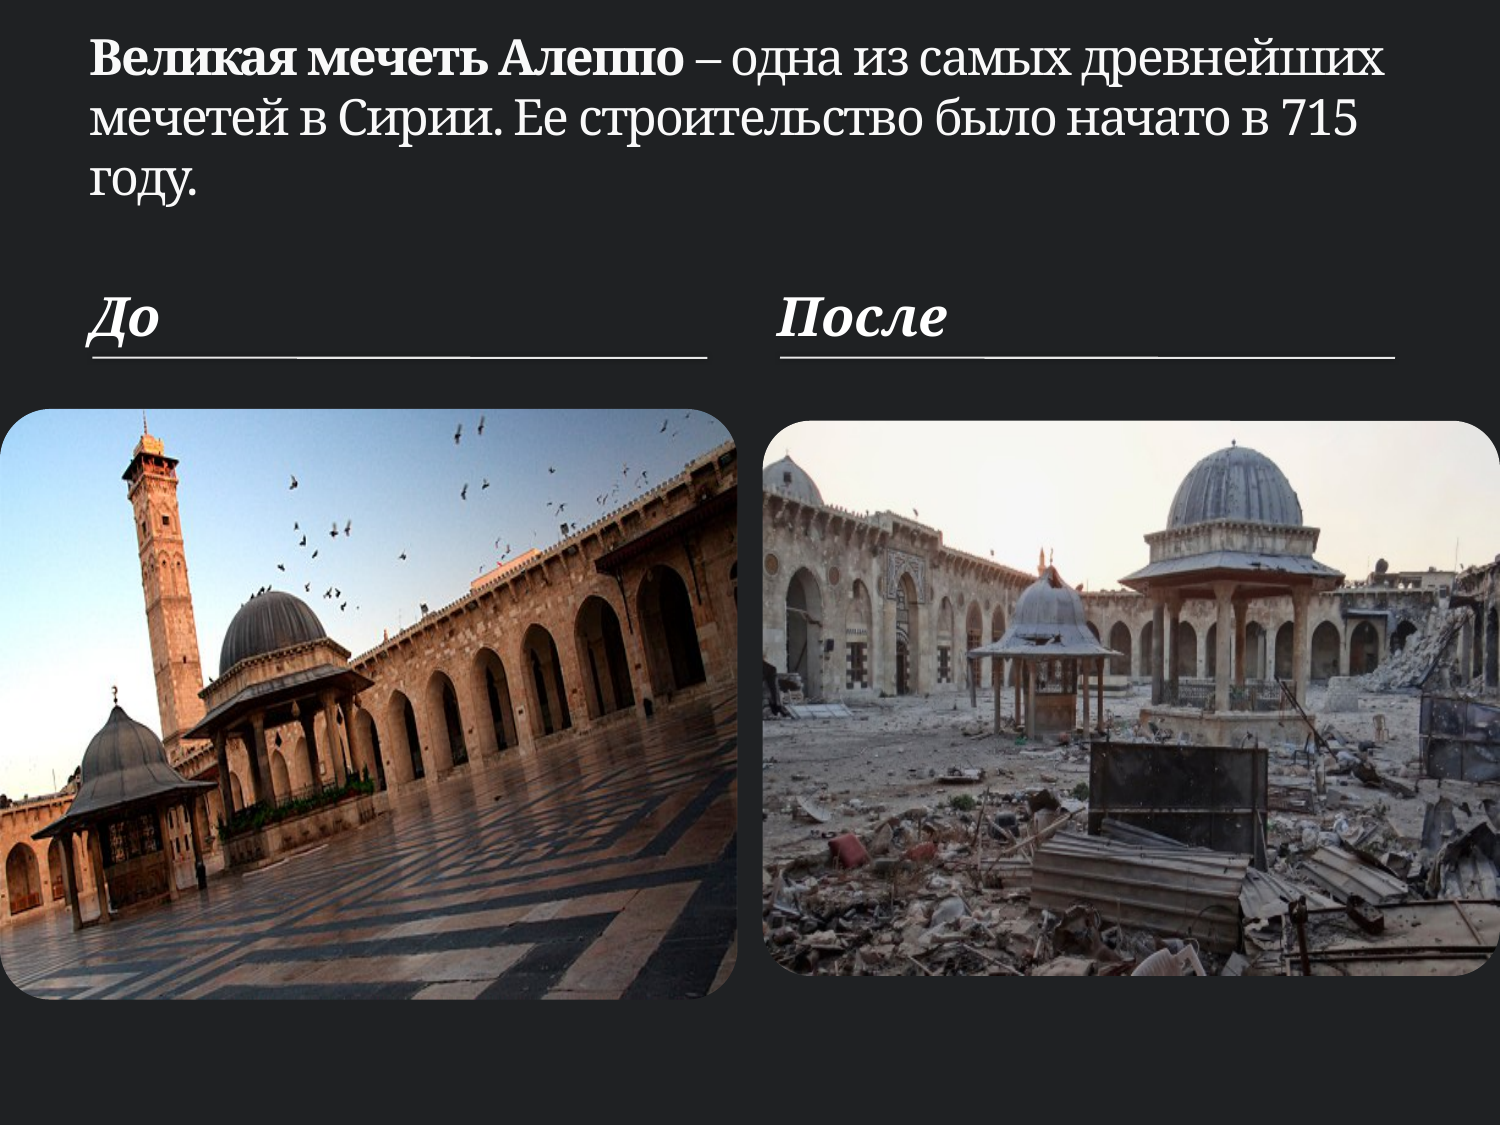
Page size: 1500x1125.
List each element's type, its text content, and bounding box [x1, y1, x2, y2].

list После [760, 228, 1427, 357]
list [2, 411, 738, 999]
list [765, 423, 1499, 975]
title Великая мечеть Алеппо – одна из самых древнейших мечетей в Сирии. Ее строительство было начато в 715 году. [74, 78, 1425, 213]
list До [73, 228, 740, 357]
